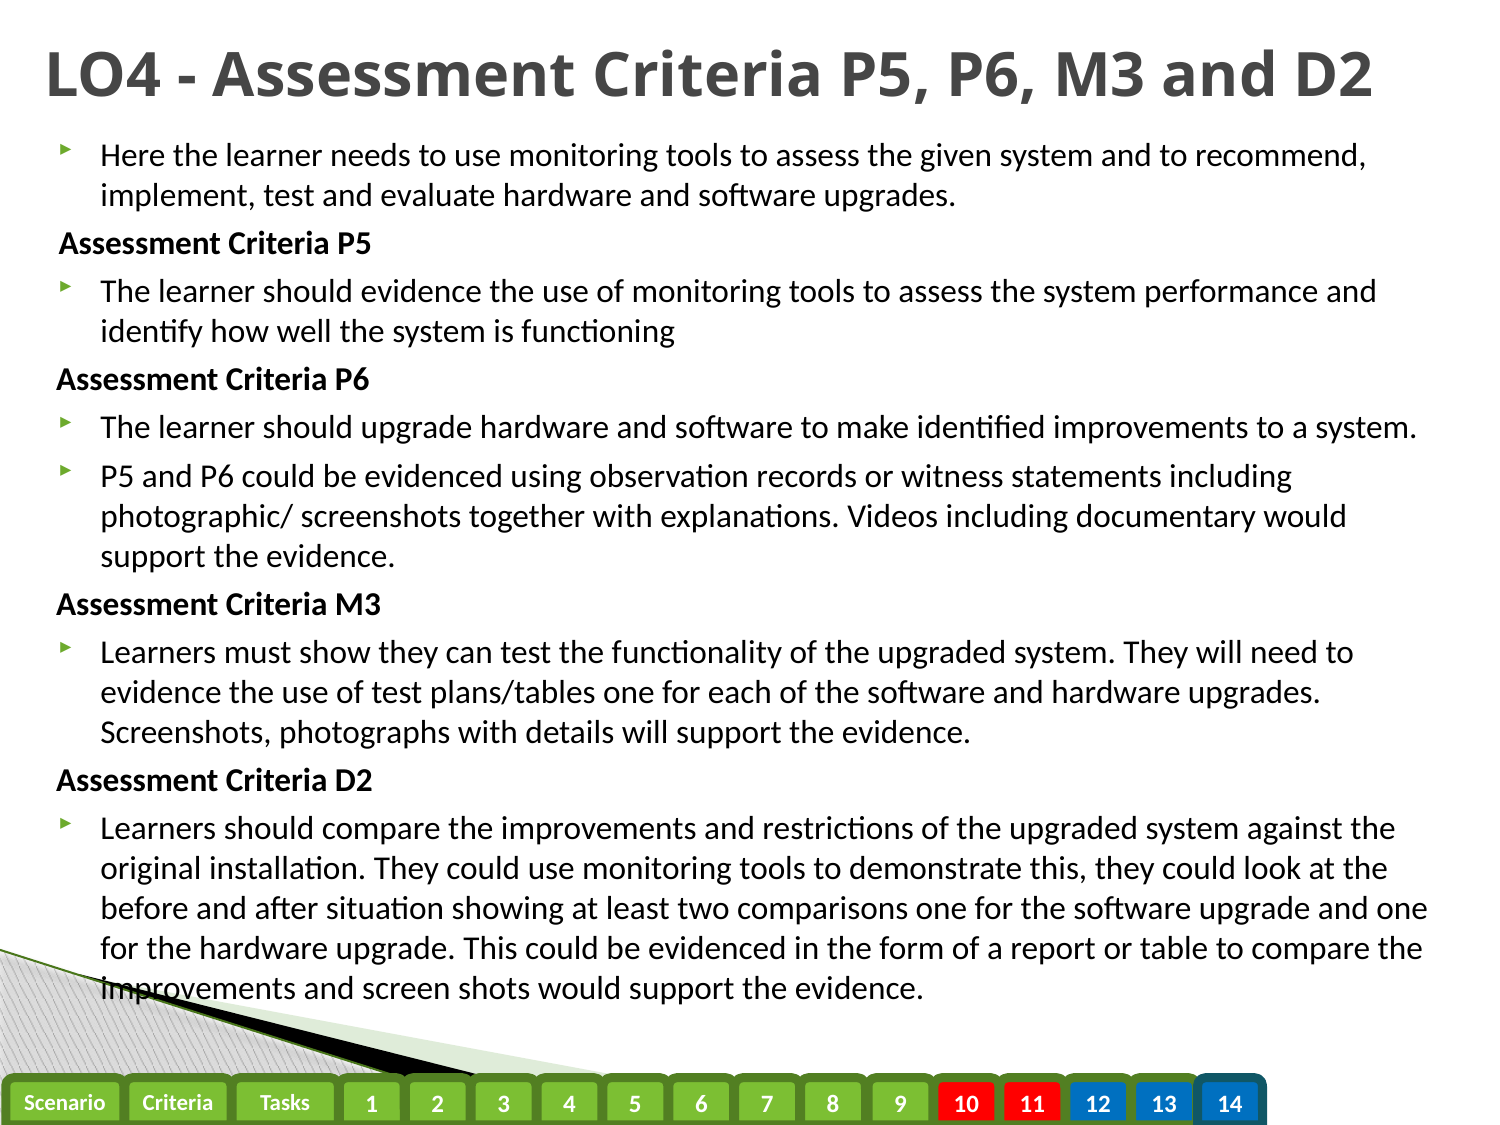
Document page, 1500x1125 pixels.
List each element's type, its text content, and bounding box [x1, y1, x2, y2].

list Here the learner needs to use monitoring tools to assess the given system and to recommend, implement, test and evaluate hardware and software upgrades. Assessment Criteria P5 The learner should evidence the use of monitoring tools to assess the system performance and identify how well the system is functioning Assessment Criteria P6 The learner should upgrade hardware and software to make identified improvements to a system. P5 and P6 could be evidenced using observation records or witness statements including photographic/ screenshots together with explanations. Videos including documentary would support the evidence. Assessment Criteria M3 Learners must show they can test the functionality of the upgraded system. They will need to evidence the use of test plans/tables one for each of the software and hardware upgrades. Screenshots, photographs with details will support the evidence. Assessment Criteria D2 Learners should compare the improvements and restrictions of the upgraded system against the original installation. They could use monitoring tools to demonstrate this, they could look at the before and after situation showing at least two comparisons one for the software upgrade and one for the hardware upgrade. This could be evidenced in the form of a report or table to compare the improvements and screen shots would support the evidence. [41, 126, 1459, 1035]
title LO4 - Assessment Criteria P5, P6, M3 and D2 [29, 19, 1471, 126]
